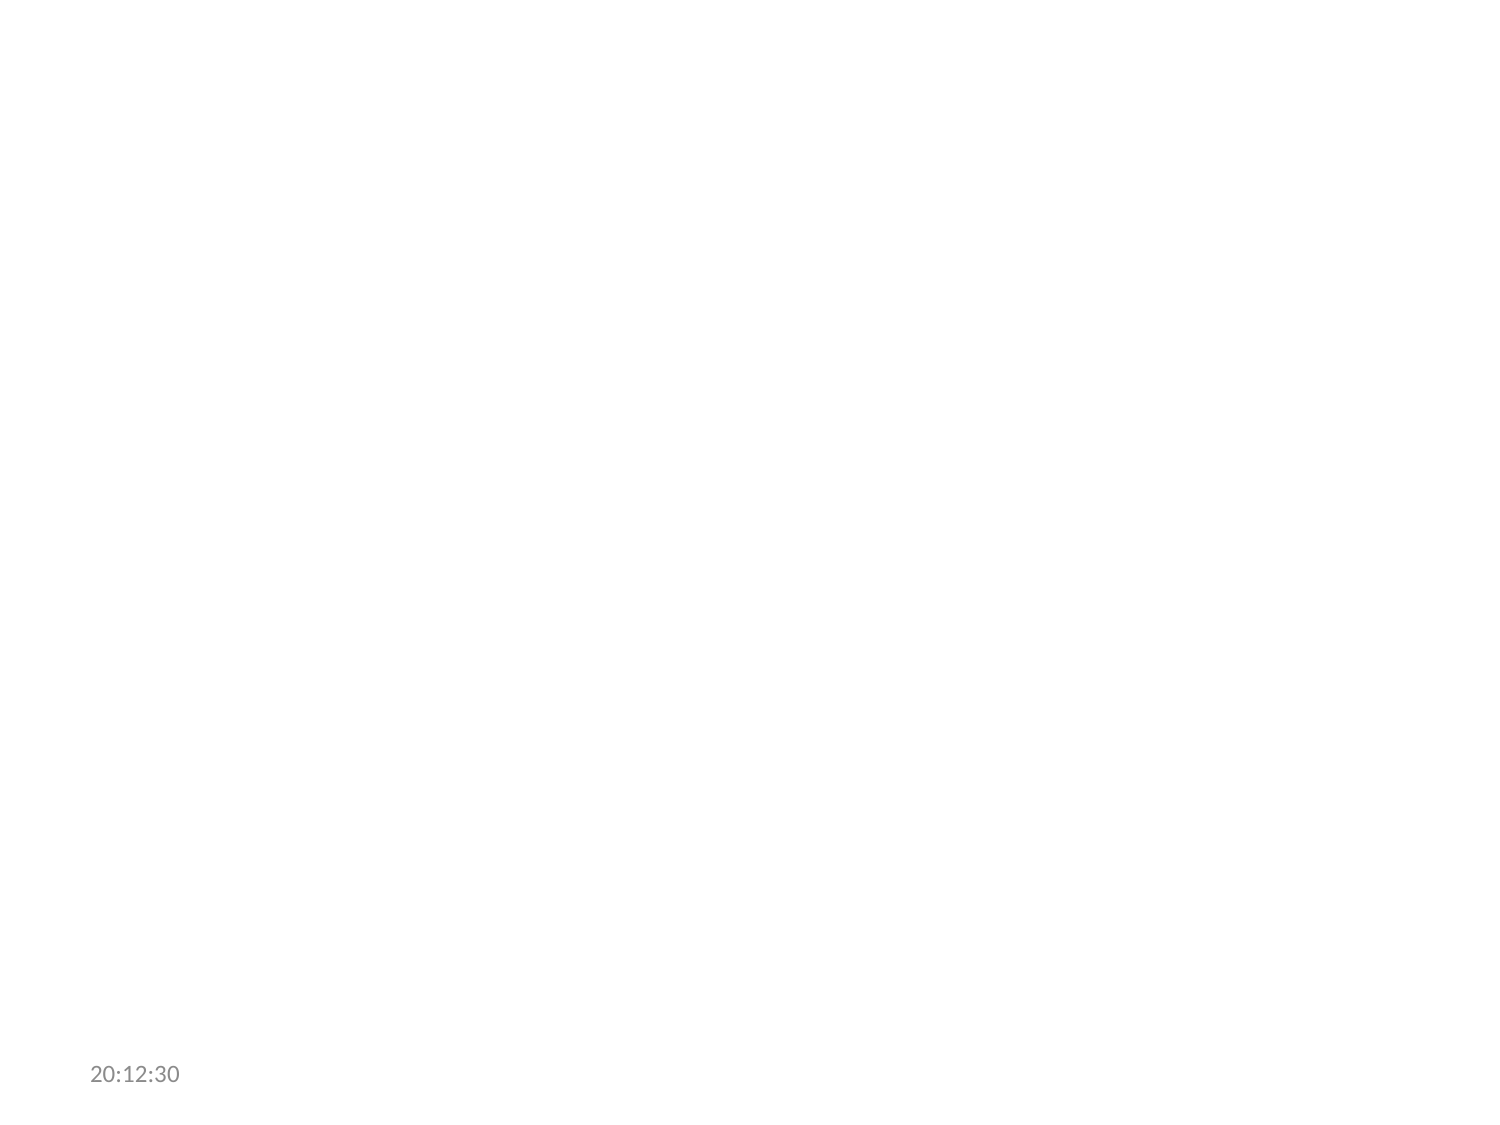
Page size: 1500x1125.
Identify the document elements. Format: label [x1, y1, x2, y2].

slide_number [75, 1042, 425, 1103]
